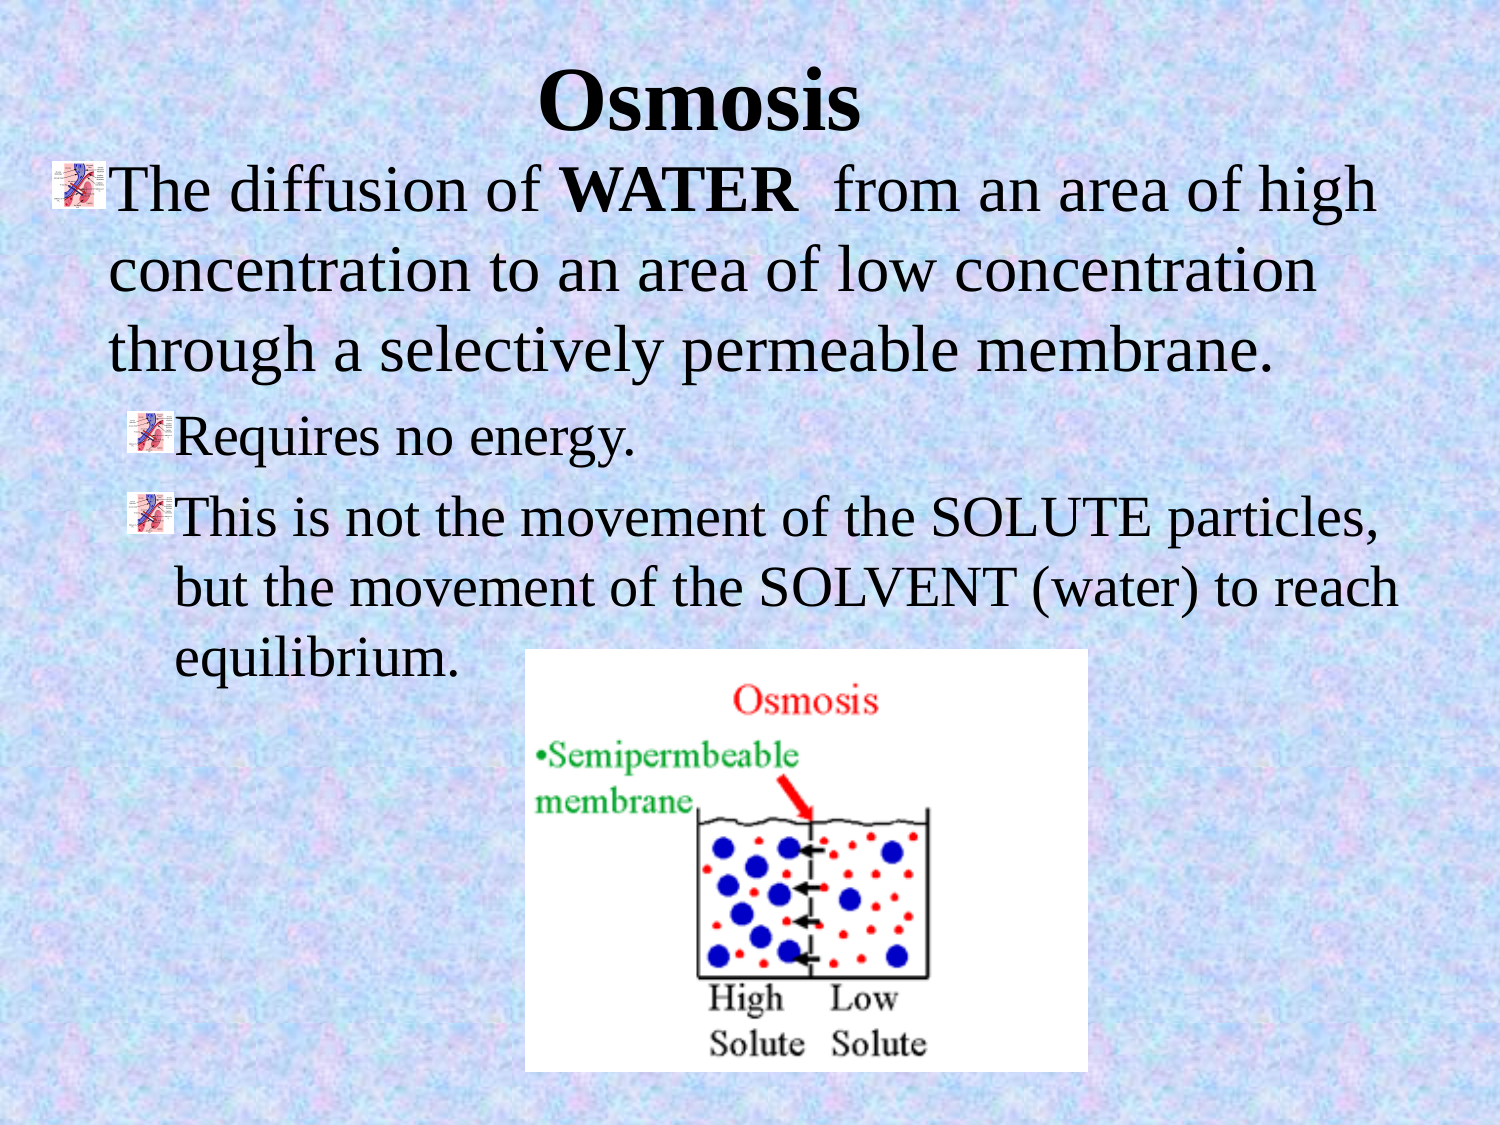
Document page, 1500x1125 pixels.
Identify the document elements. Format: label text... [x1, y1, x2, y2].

list The diffusion of WATER from an area of high concentration to an area of low concentration through a selectively permeable membrane. Requires no energy. This is not the movement of the SOLUTE particles, but the movement of the SOLVENT (water) to reach equilibrium. [37, 137, 1463, 800]
picture [127, 411, 171, 453]
picture [127, 492, 171, 534]
title Osmosis [337, 0, 1063, 137]
picture [0, 0, 1500, 1125]
picture [52, 161, 102, 209]
